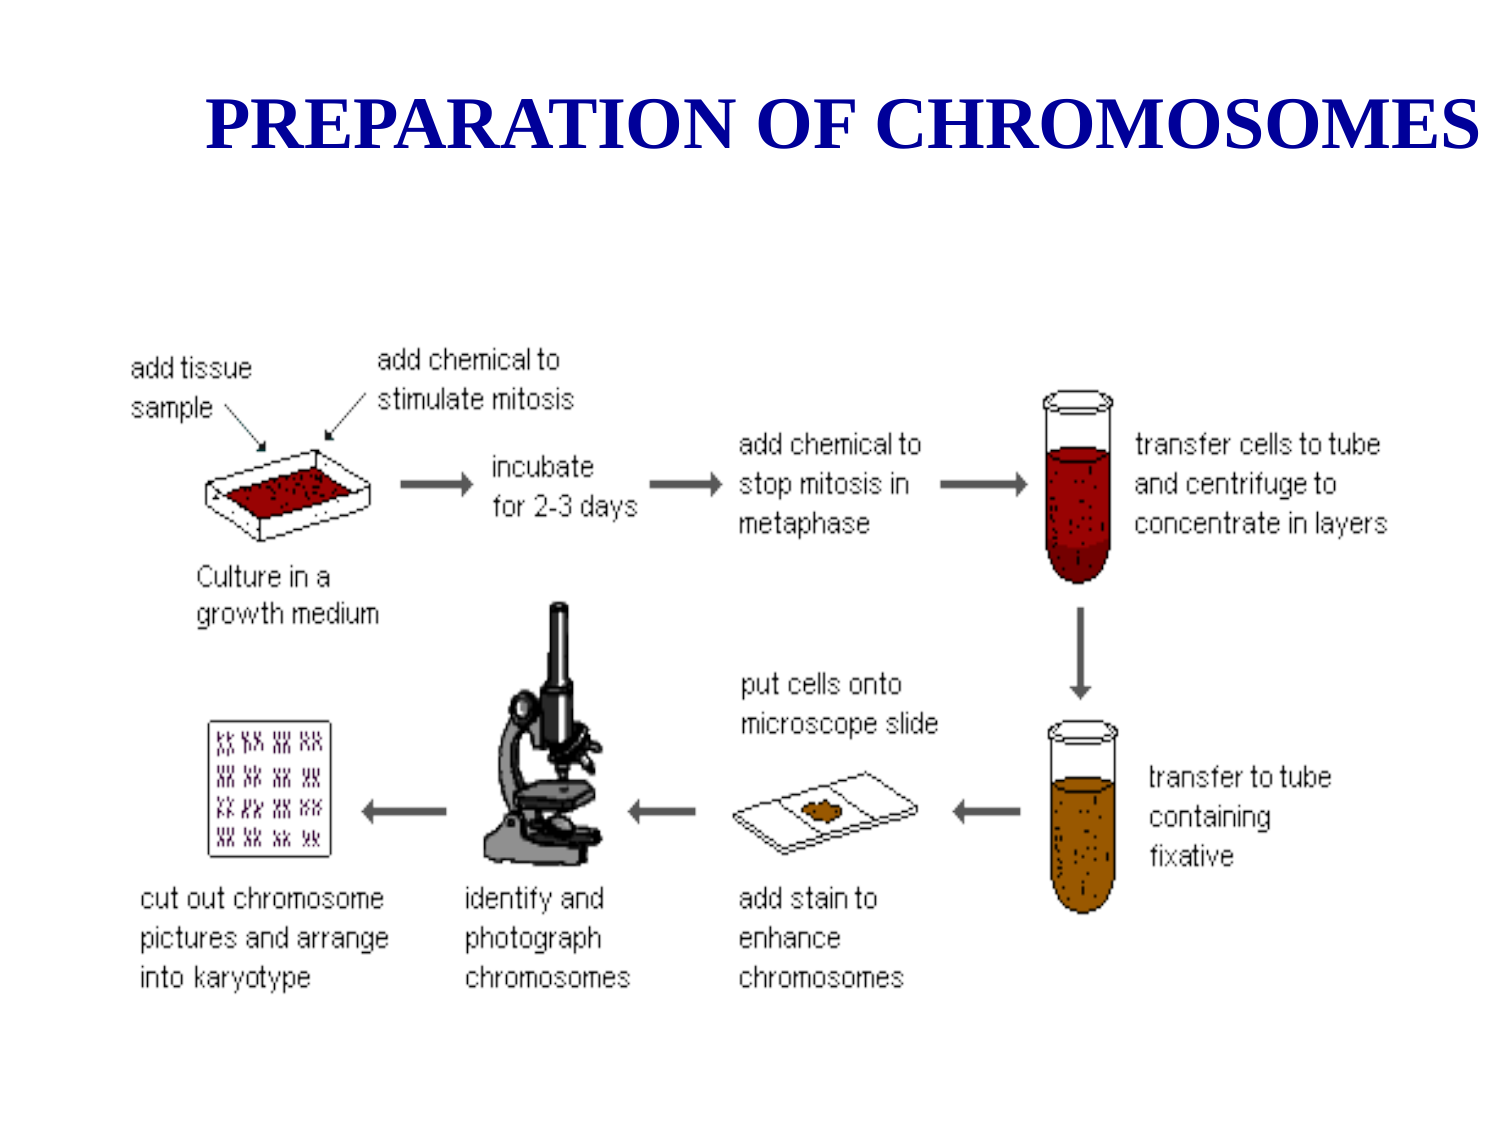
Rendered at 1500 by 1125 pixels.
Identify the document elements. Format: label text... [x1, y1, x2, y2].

picture [124, 340, 1401, 1001]
title PREPARATION OF CHROMOSOMES [187, 24, 1500, 213]
